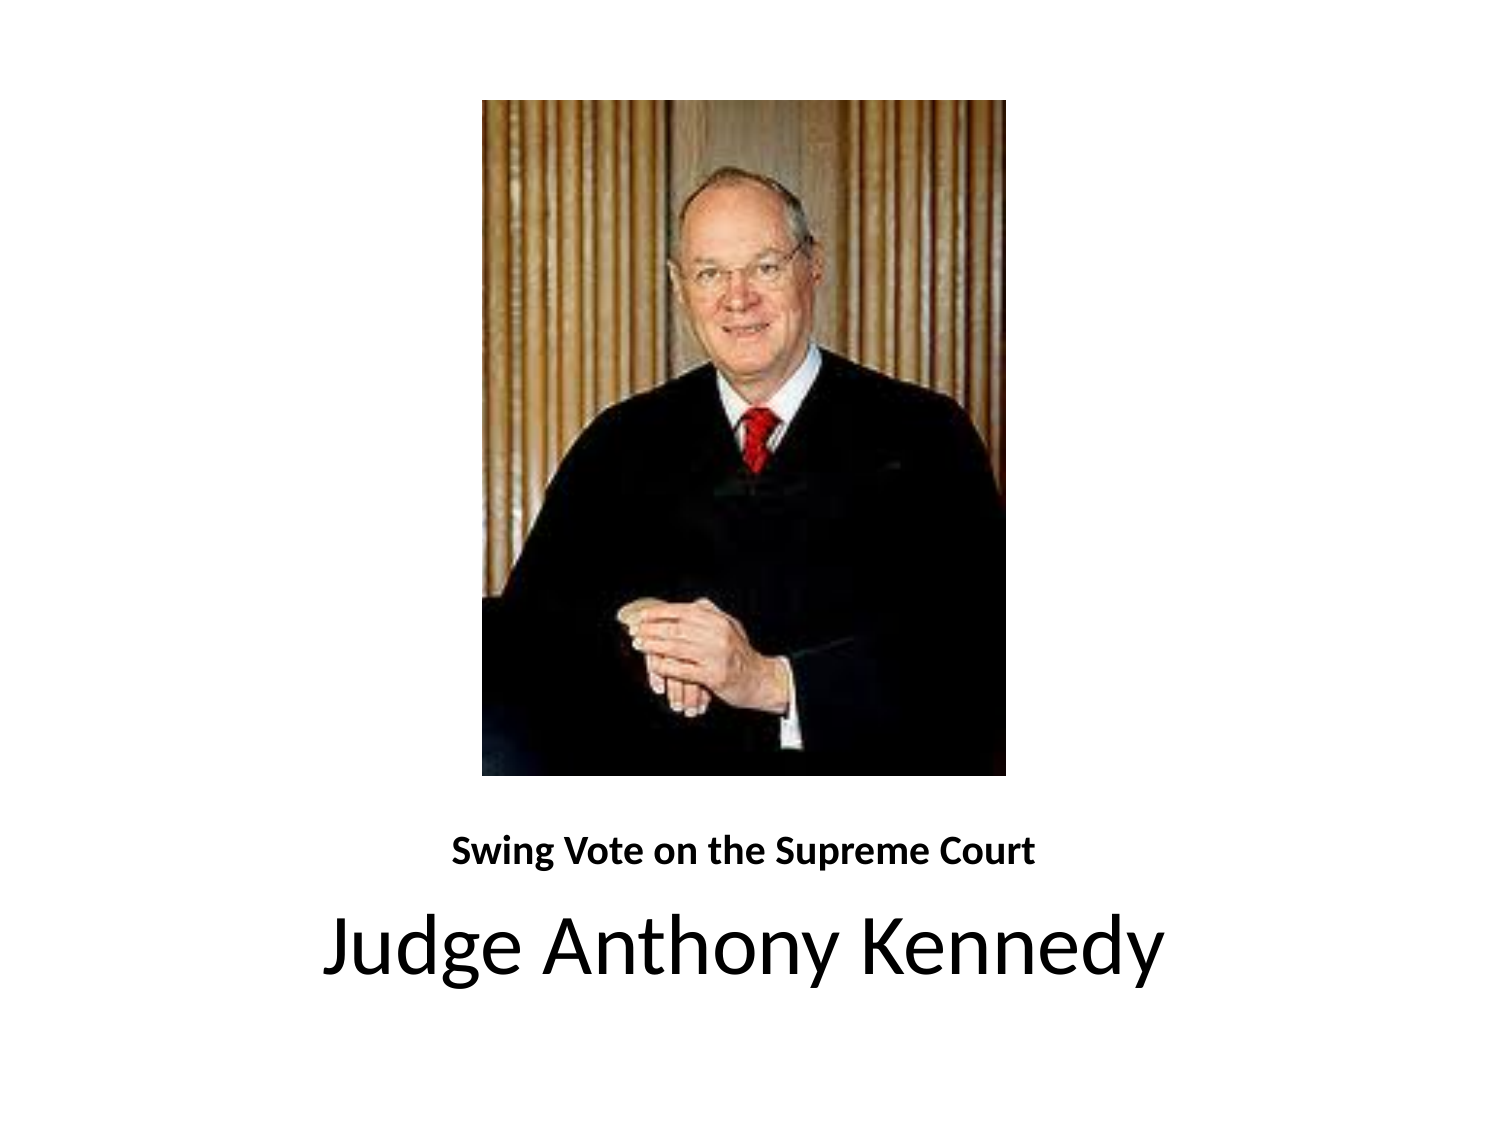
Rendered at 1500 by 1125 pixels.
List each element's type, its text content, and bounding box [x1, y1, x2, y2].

title Swing Vote on the Supreme Court [294, 787, 1194, 880]
picture [481, 100, 1007, 776]
list Judge Anthony Kennedy [294, 880, 1194, 1013]
